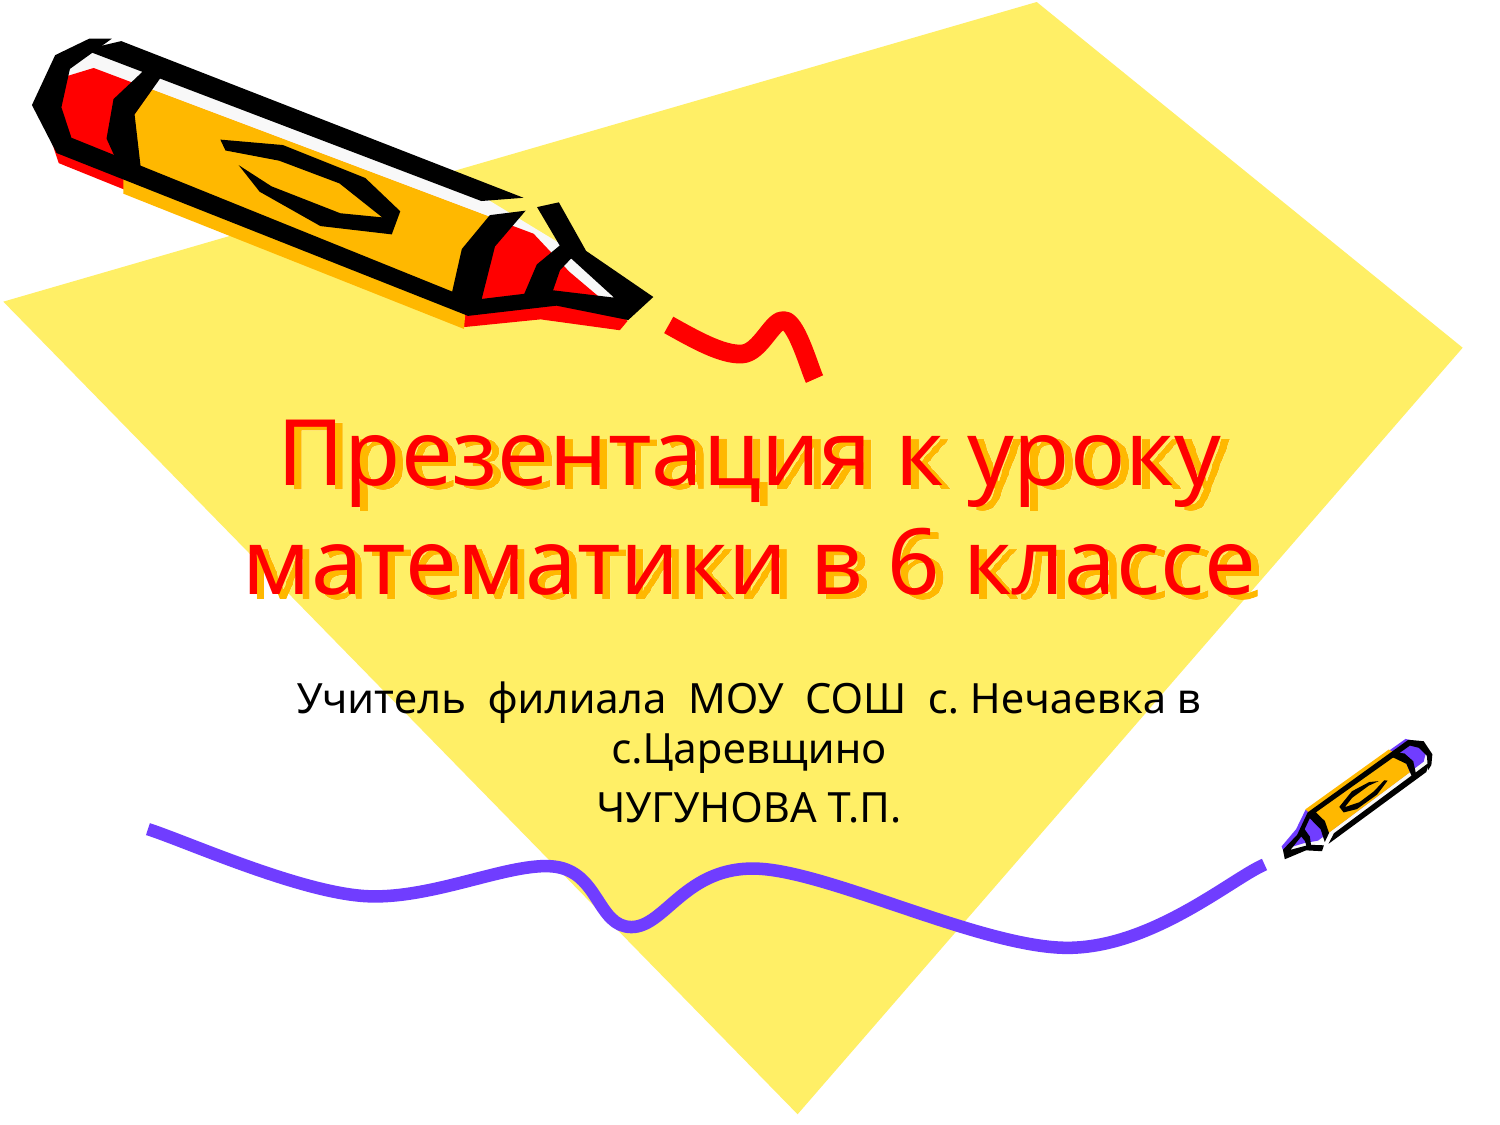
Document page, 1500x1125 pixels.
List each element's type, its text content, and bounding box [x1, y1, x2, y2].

subtitle Учитель филиала МОУ СОШ с. Нечаевка в с.Царевщино ЧУГУНОВА Т.П. [254, 664, 1244, 830]
title Презентация к уроку математики в 6 классе [225, 247, 1275, 621]
